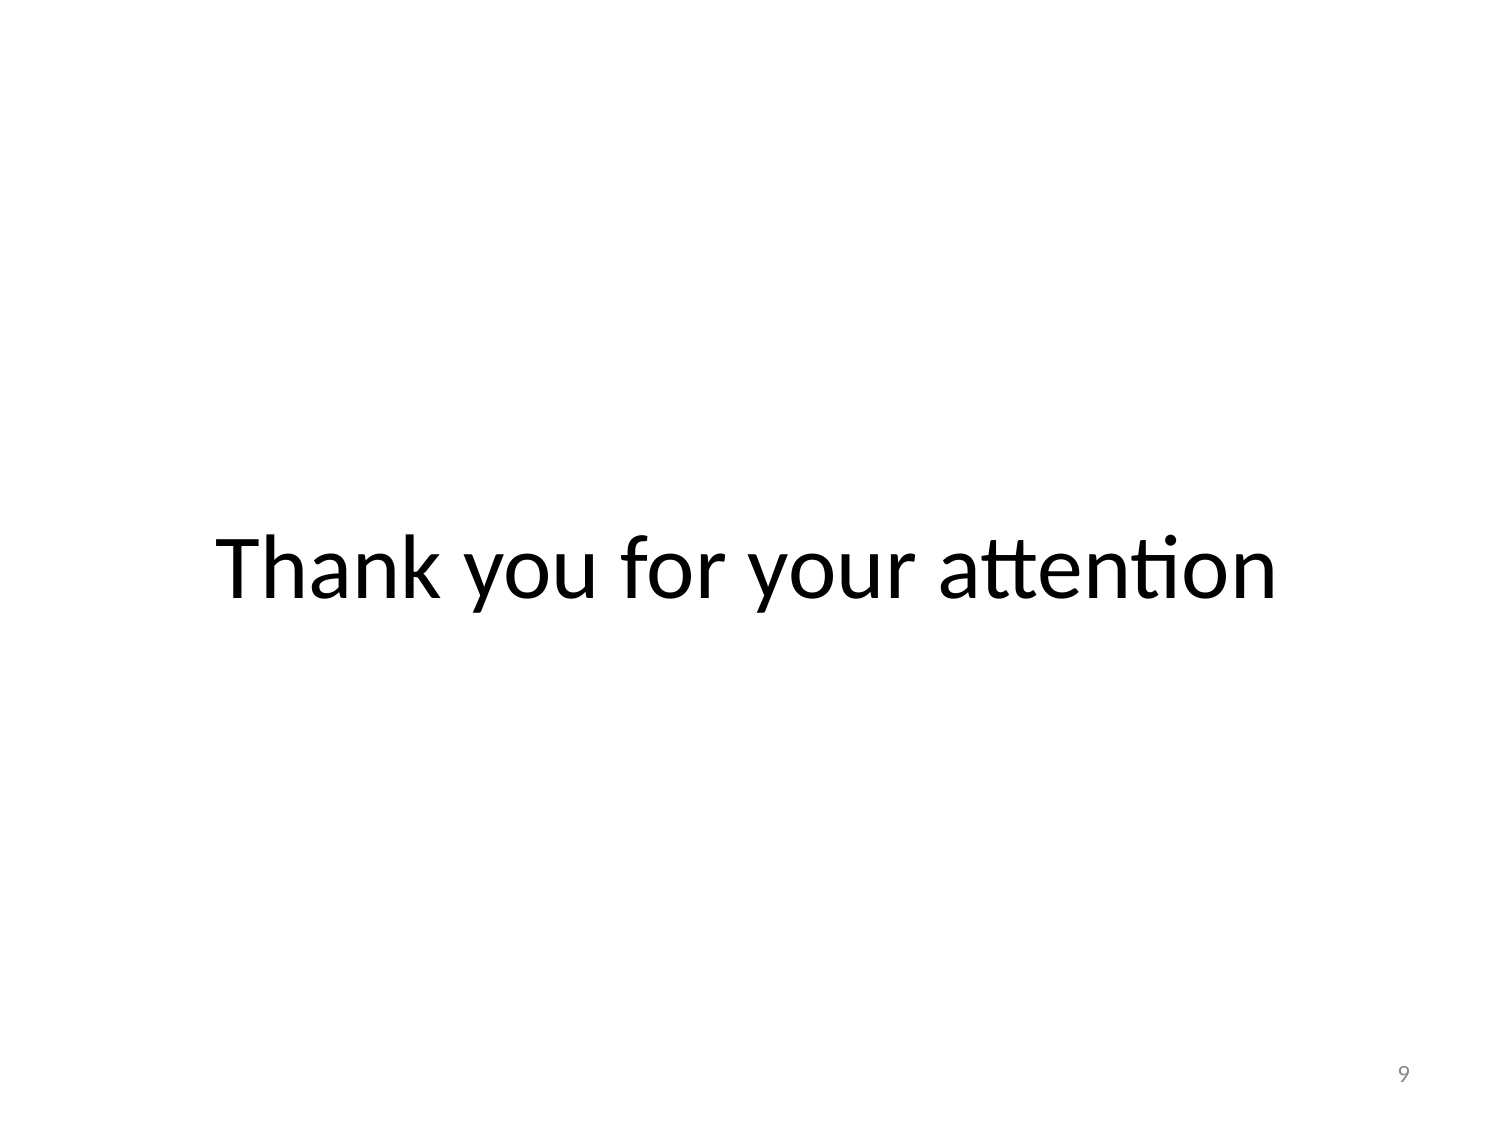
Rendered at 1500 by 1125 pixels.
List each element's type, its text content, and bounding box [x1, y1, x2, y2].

slide_number 9 [1074, 1042, 1425, 1103]
title Thank you for your attention [72, 468, 1423, 656]
